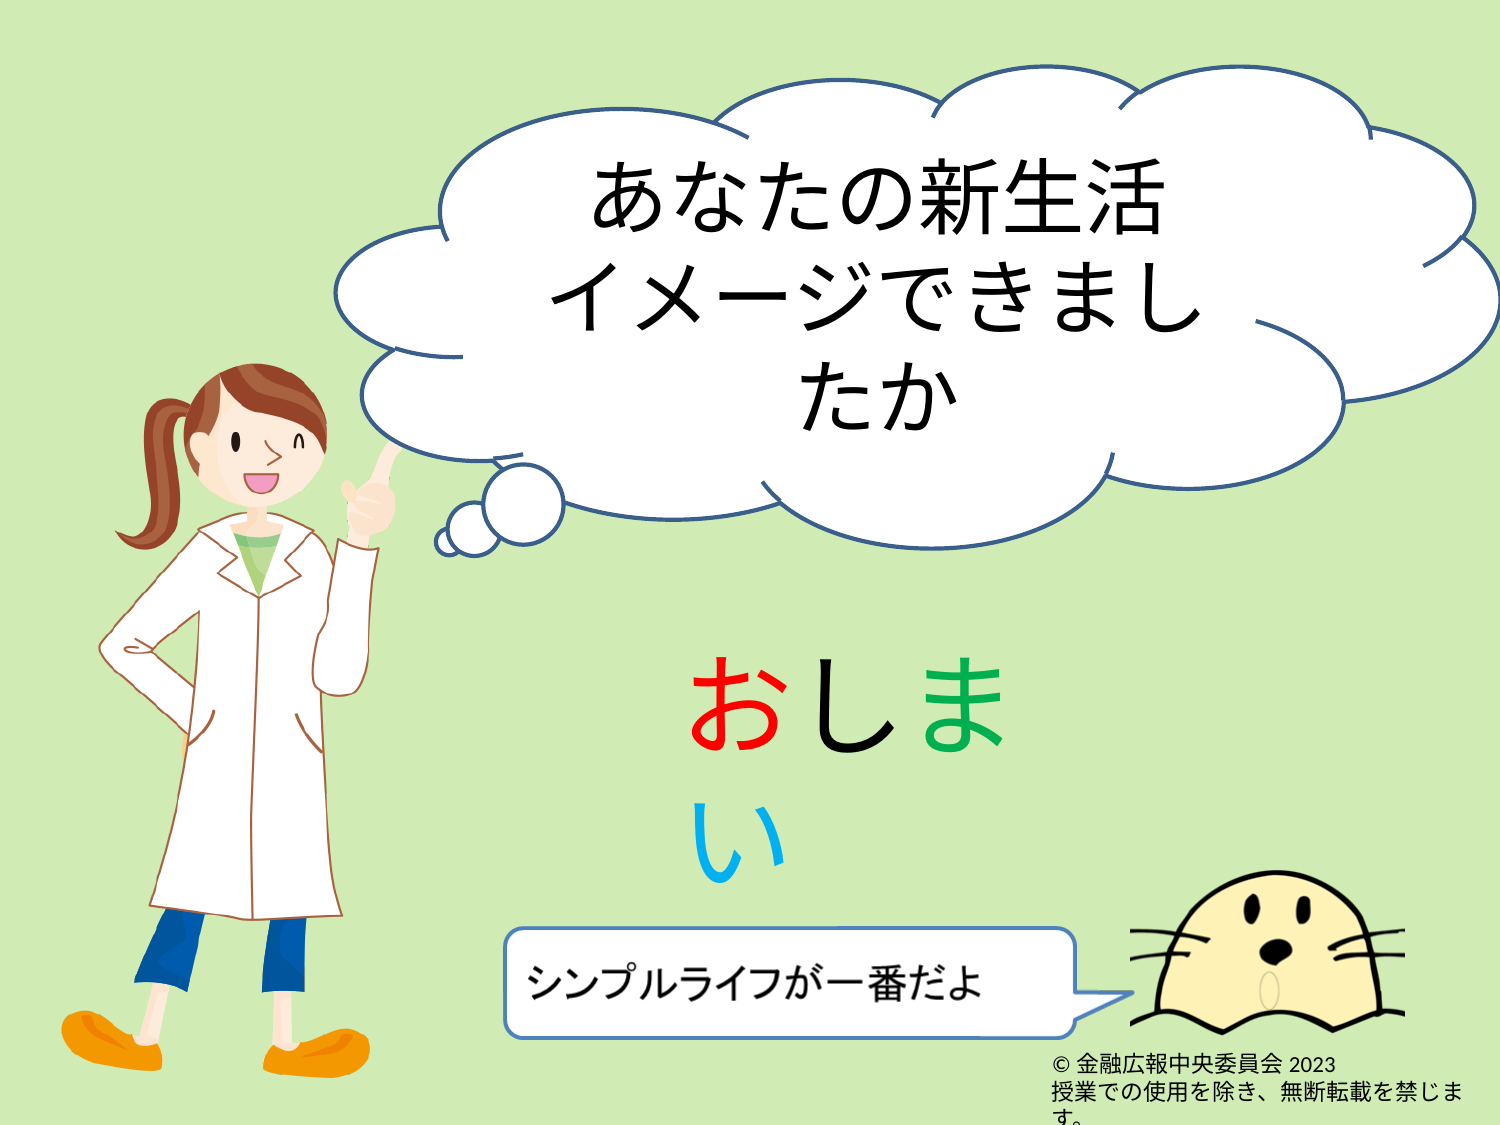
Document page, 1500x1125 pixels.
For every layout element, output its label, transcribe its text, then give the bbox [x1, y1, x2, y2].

text_box あなたの新生活 イメージできましたか [333, 64, 1500, 559]
text_box おしまい [666, 627, 1127, 913]
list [1129, 870, 1405, 1040]
picture [500, 926, 1135, 1040]
text_box ©金融広報中央委員会2023 授業での使用を除き、無断転載を禁じます。 [1037, 1042, 1483, 1125]
picture [50, 351, 411, 1095]
